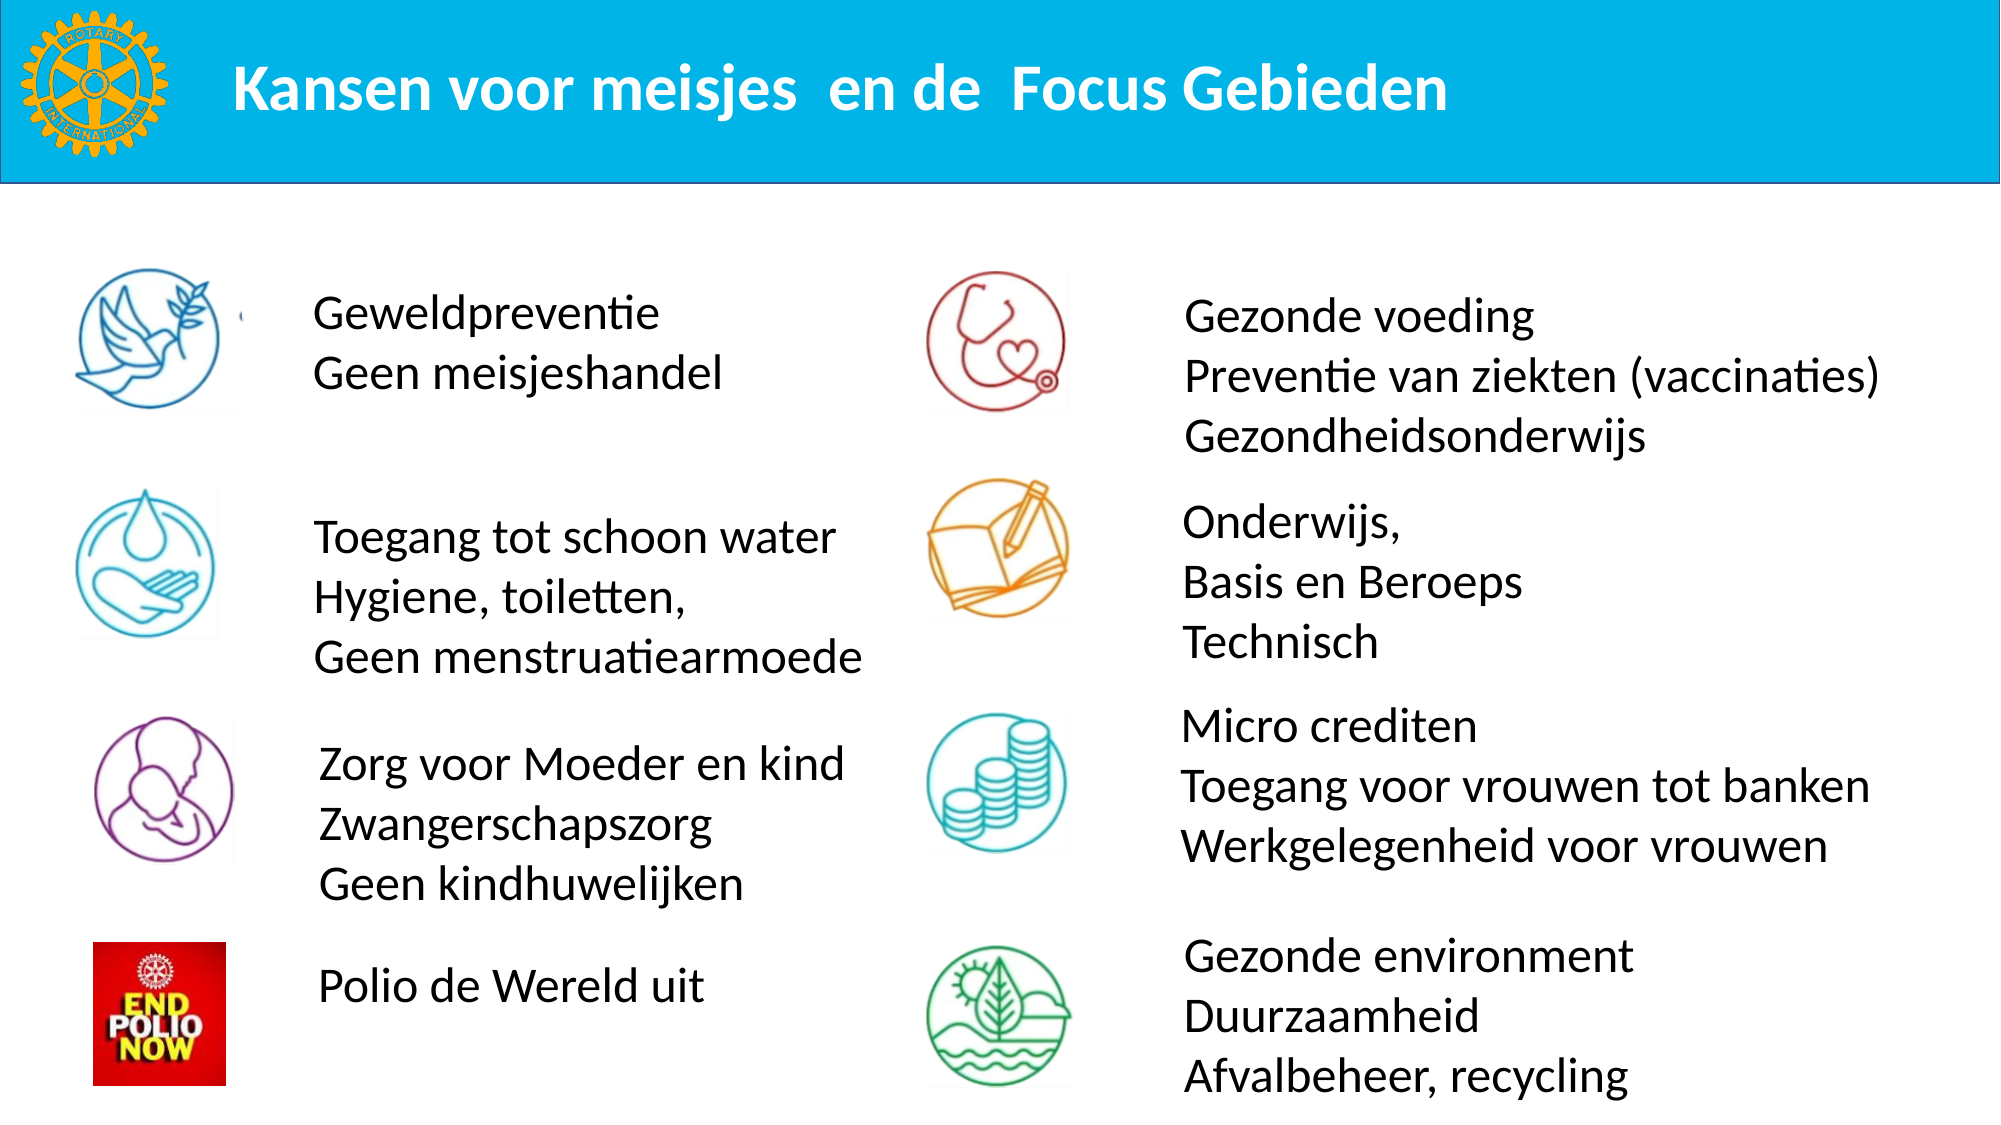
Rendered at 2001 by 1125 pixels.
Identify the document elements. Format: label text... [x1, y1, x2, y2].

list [21, 11, 168, 157]
text_box [0, 0, 2000, 184]
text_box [926, 271, 1901, 1113]
text_box Kansen voor meisjes en de Focus Gebieden [218, 36, 1508, 132]
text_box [75, 268, 882, 1086]
